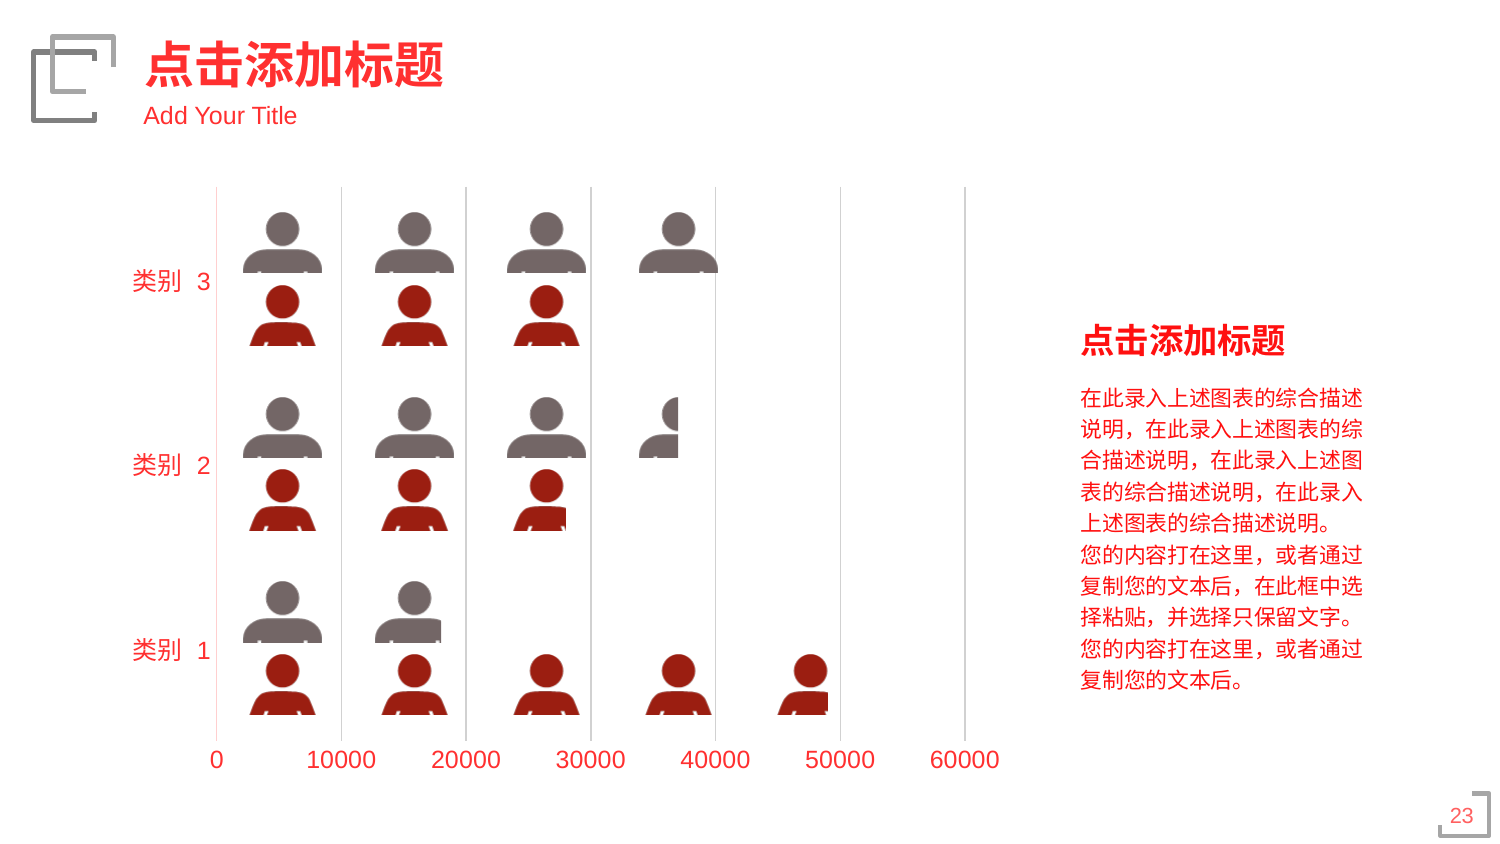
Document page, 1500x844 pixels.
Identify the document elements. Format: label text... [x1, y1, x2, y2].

text_box Add Your Title [132, 93, 416, 135]
text_box 在此录入上述图表的综合描述说明，在此录入上述图表的综合描述说明，在此录入上述图表的综合描述说明，在此录入上述图表的综合描述说明。 您的内容打在这里，或者通过复制您的文本后，在此框中选择粘贴，并选择只保留文字。您的内容打在这里，或者通过复制您的文本后。 [1065, 371, 1396, 701]
text_box 点击添加标题 [133, 27, 457, 99]
chart [114, 174, 1019, 786]
text_box 点击添加标题 [1065, 311, 1373, 368]
